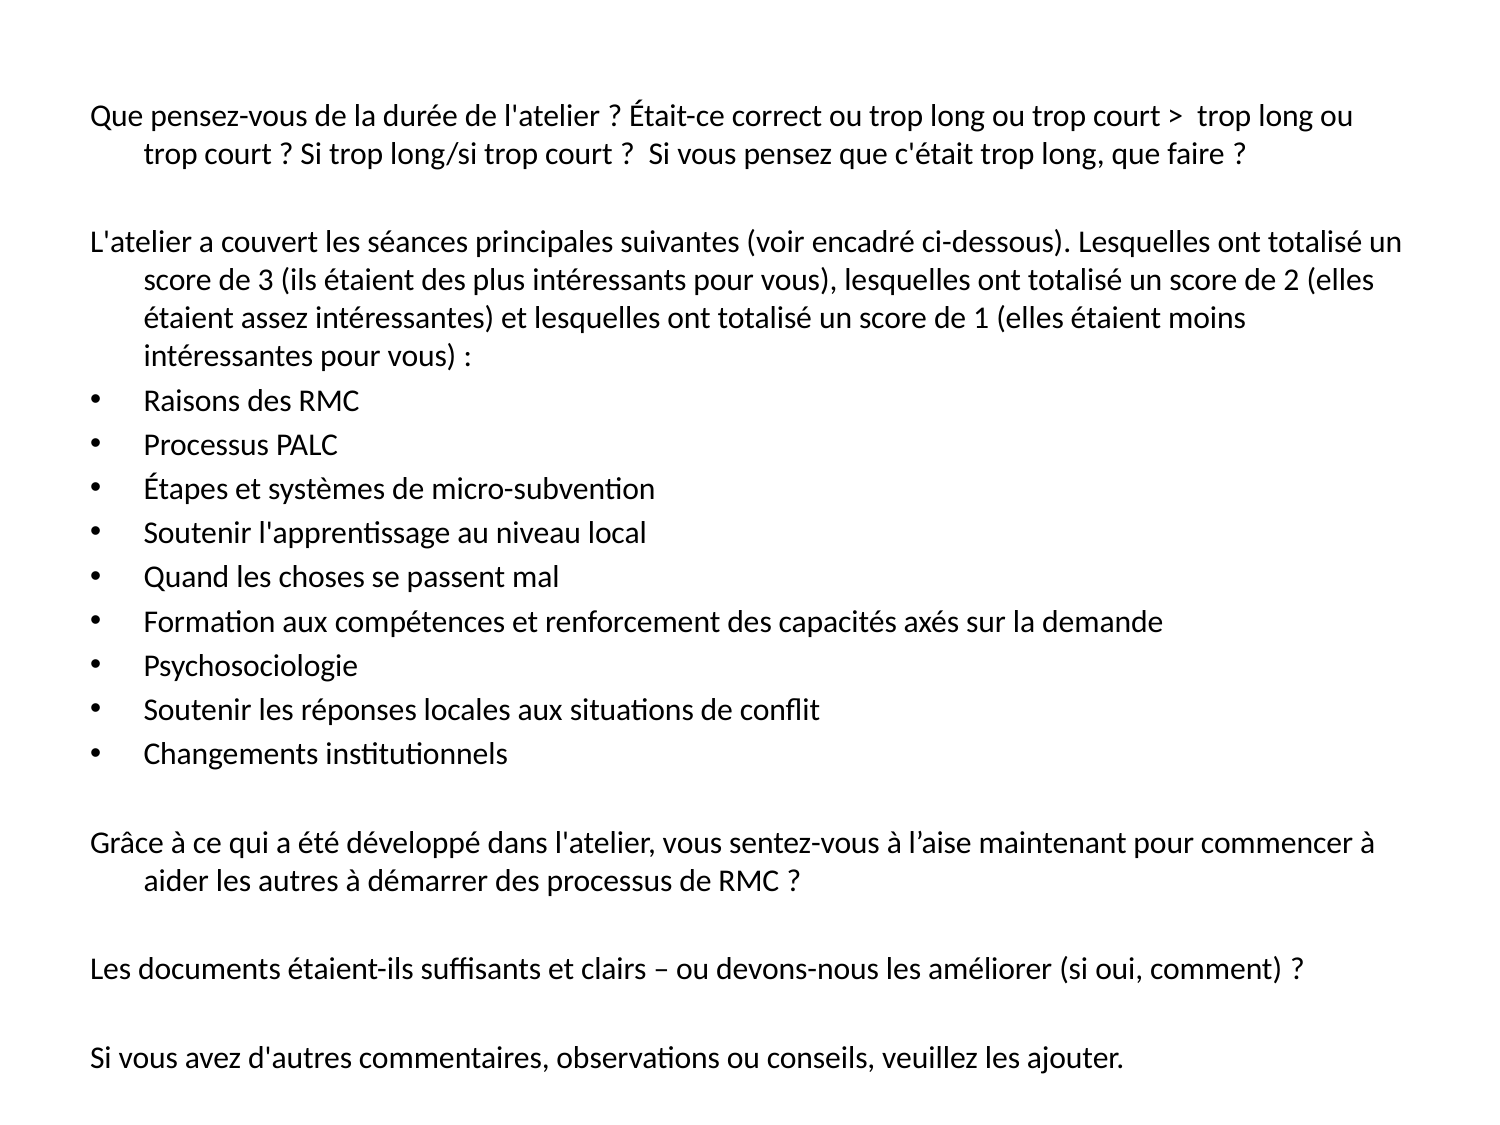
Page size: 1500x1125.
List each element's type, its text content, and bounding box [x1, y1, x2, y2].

list Que pensez-vous de la durée de l'atelier ? Était-ce correct ou trop long ou trop court > trop long ou trop court ? Si trop long/si trop court ? Si vous pensez que c'était trop long, que faire ? L'atelier a couvert les séances principales suivantes (voir encadré ci-dessous). Lesquelles ont totalisé un score de 3 (ils étaient des plus intéressants pour vous), lesquelles ont totalisé un score de 2 (elles étaient assez intéressantes) et lesquelles ont totalisé un score de 1 (elles étaient moins intéressantes pour vous) : Raisons des RMC Processus PALC Étapes et systèmes de micro-subvention Soutenir l'apprentissage au niveau local Quand les choses se passent mal Formation aux compétences et renforcement des capacités axés sur la demande Psychosociologie Soutenir les réponses locales aux situations de conflit Changements institutionnels Grâce à ce qui a été développé dans l'atelier, vous sentez-vous à l’aise maintenant pour commencer à aider les autres à démarrer des processus de RMC ? Les documents étaient-ils suffisants et clairs – ou devons-nous les améliorer (si oui, comment) ? Si vous avez d'autres commentaires, observations ou conseils, veuillez les ajouter. [75, 87, 1425, 1088]
